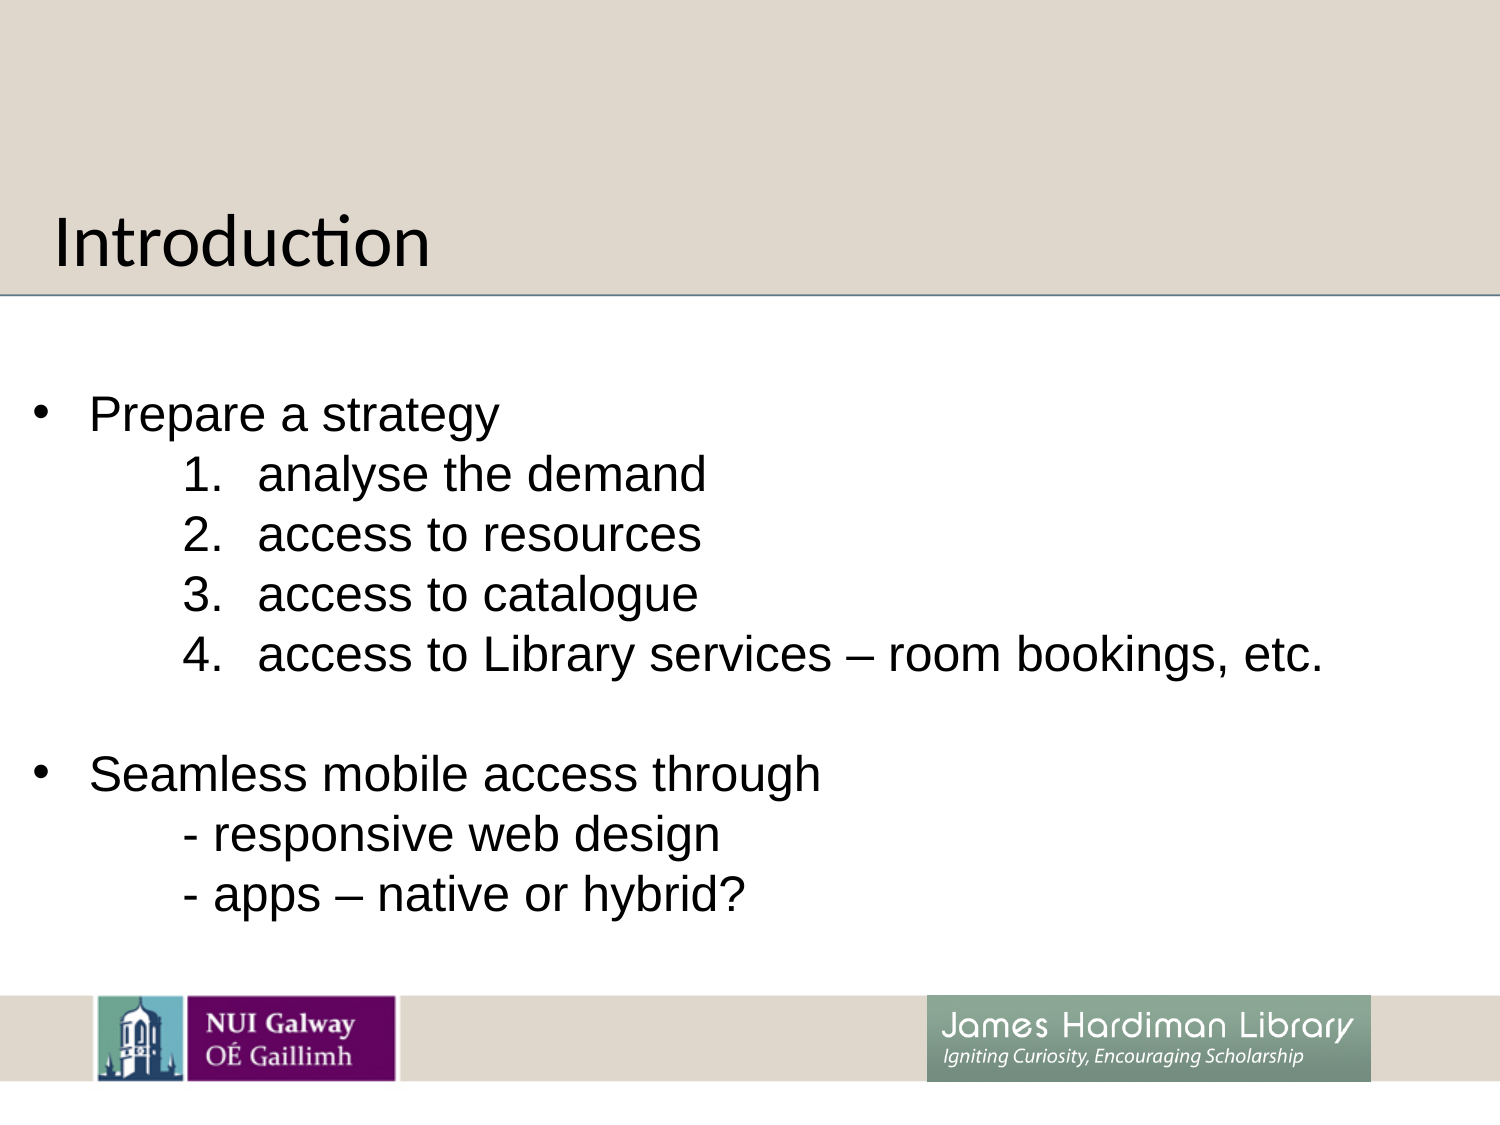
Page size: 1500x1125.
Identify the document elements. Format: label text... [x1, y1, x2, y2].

picture [0, 0, 1500, 1125]
text_box Prepare a strategy analyse the demand access to resources access to catalogue access to Library services – room bookings, etc. Seamless mobile access through - responsive web design - apps – native or hybrid? [17, 314, 1483, 990]
text_box Introduction [39, 184, 1020, 290]
